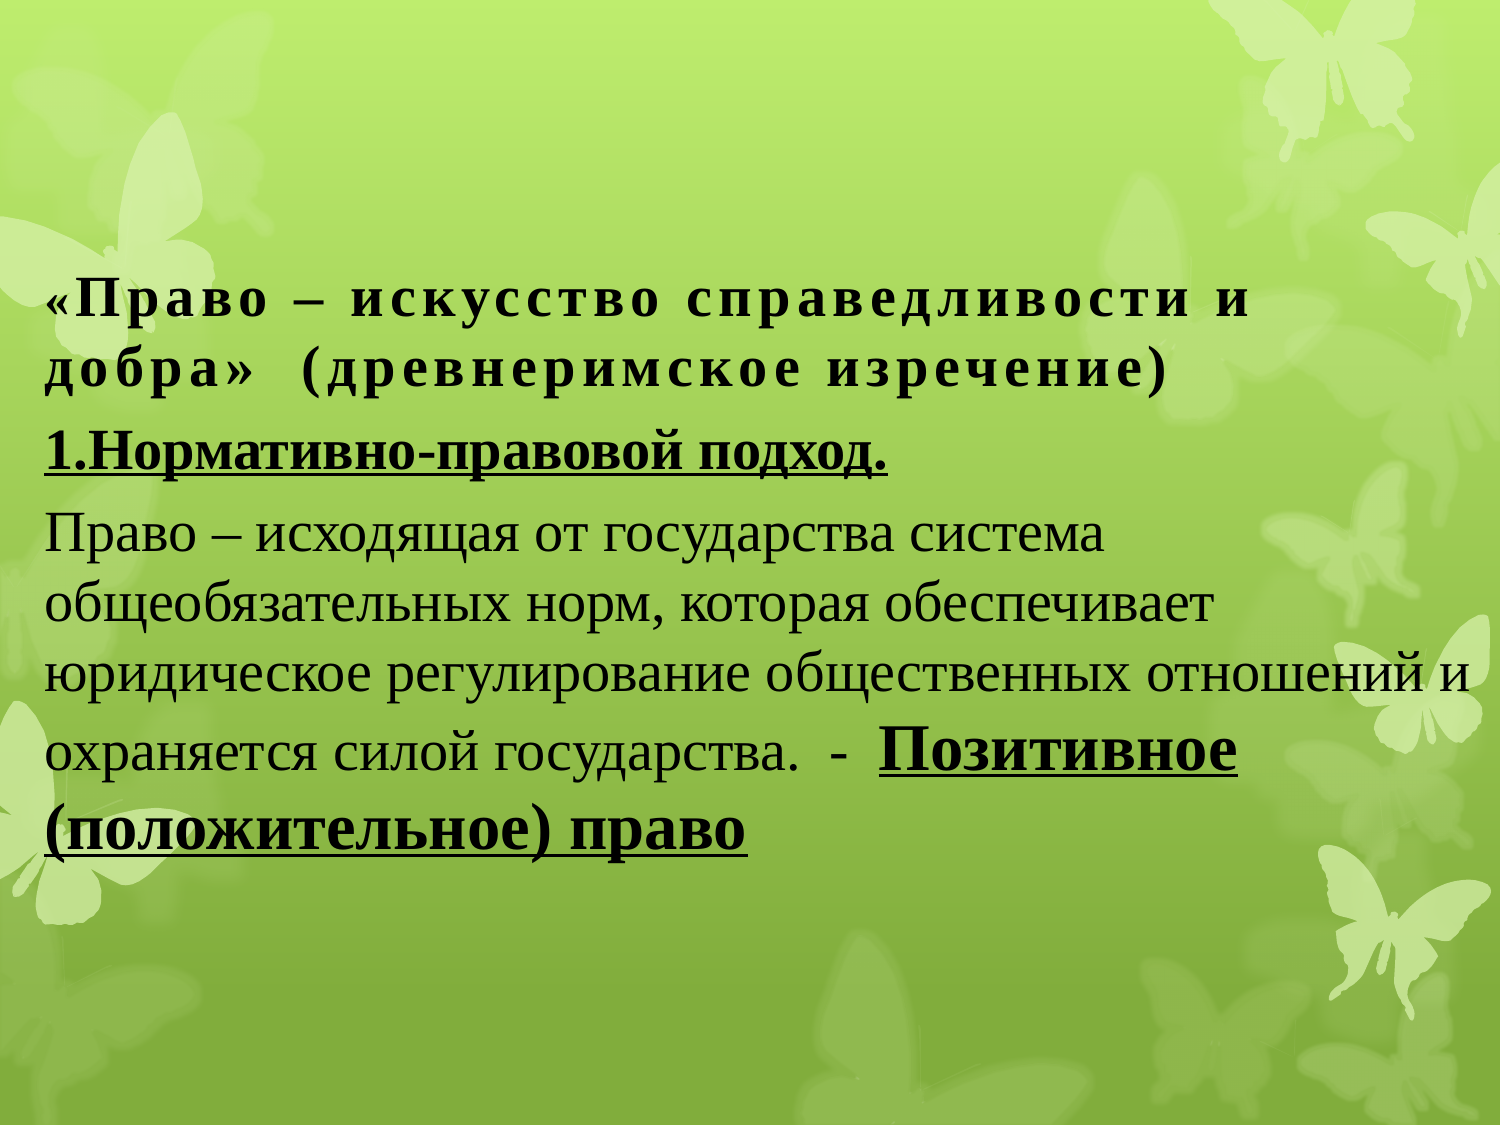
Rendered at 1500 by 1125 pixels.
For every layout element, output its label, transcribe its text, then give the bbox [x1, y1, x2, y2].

list «Право – искусство справедливости и добра» (древнеримское изречение) 1.Нормативно-правовой подход. Право – исходящая от государства система общеобязательных норм, которая обеспечивает юридическое регулирование общественных отношений и охраняется силой государства. - Позитивное (положительное) право [29, 208, 1500, 1086]
